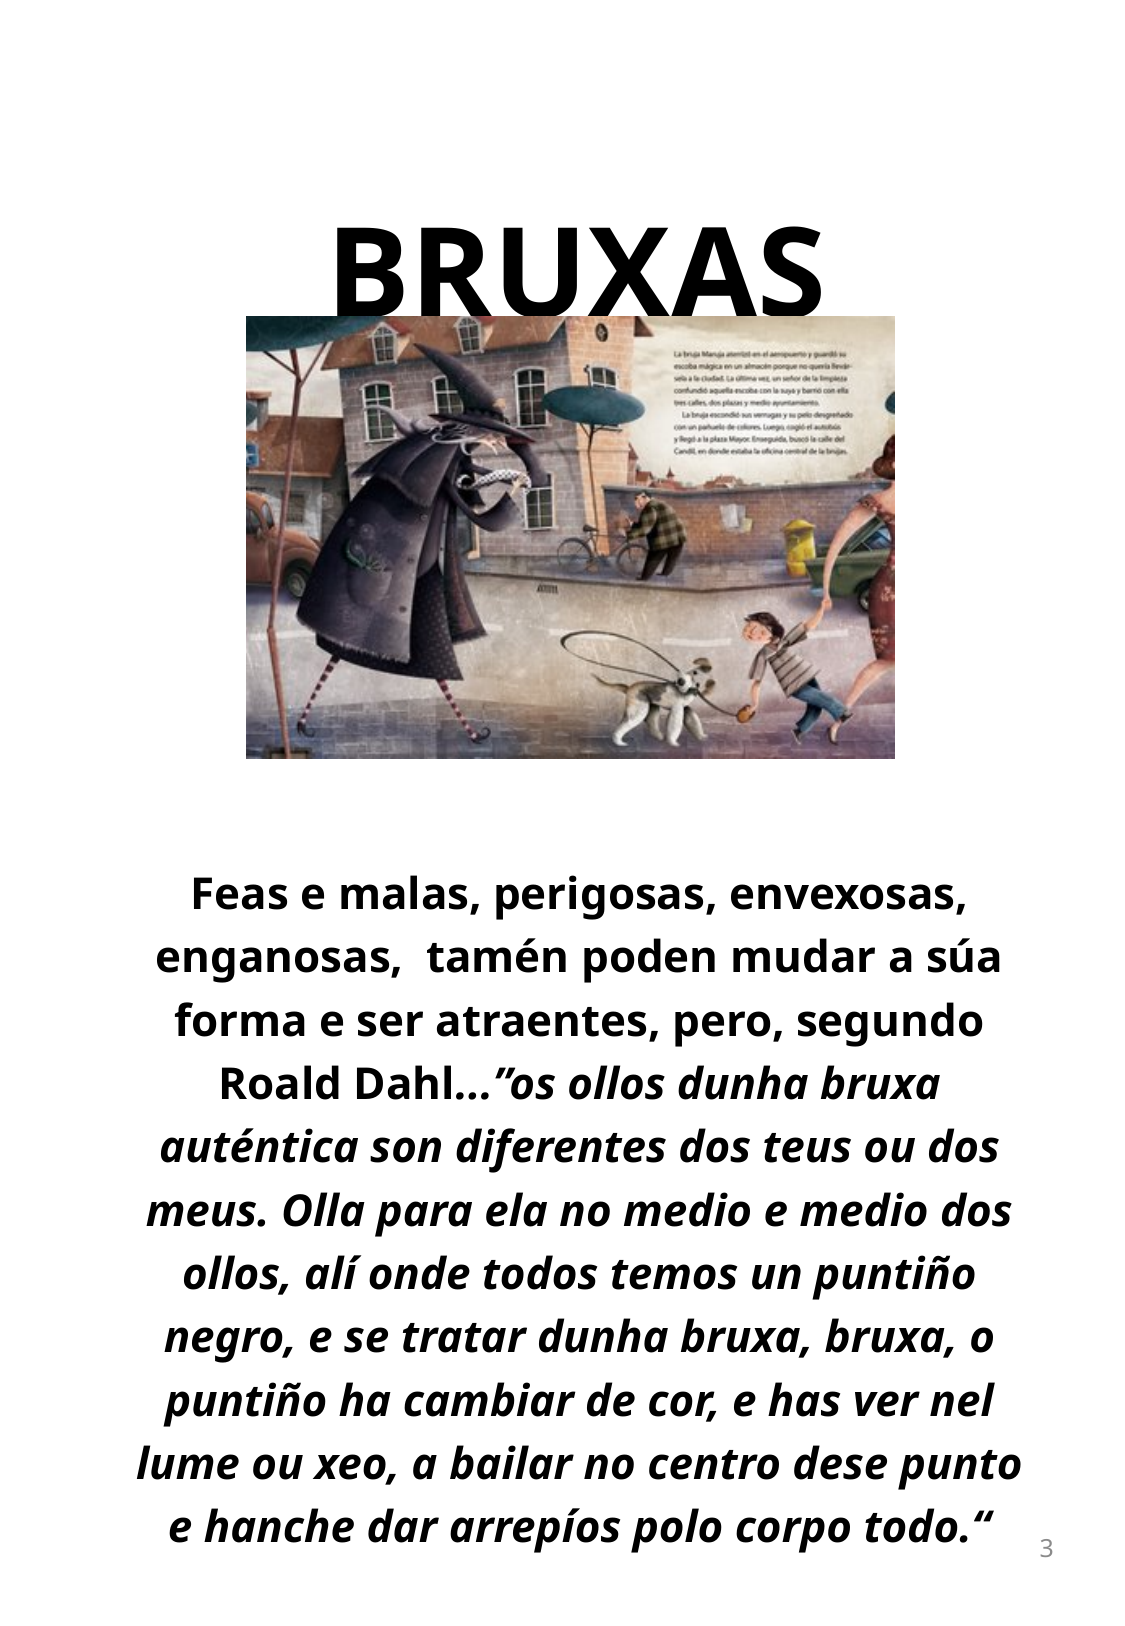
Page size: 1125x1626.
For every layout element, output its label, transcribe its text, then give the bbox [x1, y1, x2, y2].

slide_number 3 [806, 1506, 1069, 1593]
text_box Feas e malas, perigosas, envexosas, enganosas, tamén poden mudar a súa forma e ser atraentes, pero, segundo Roald Dahl...”os ollos dunha bruxa auténtica son diferentes dos teus ou dos meus. Olla para ela no medio e medio dos ollos, alí onde todos temos un puntiño negro, e se tratar dunha bruxa, bruxa, o puntiño ha cambiar de cor, e has ver nel lume ou xeo, a bailar no centro dese punto e hanche dar arrepíos polo corpo todo.“ [117, 847, 1043, 1575]
title BRUXAS [210, 167, 943, 368]
picture [245, 316, 895, 760]
